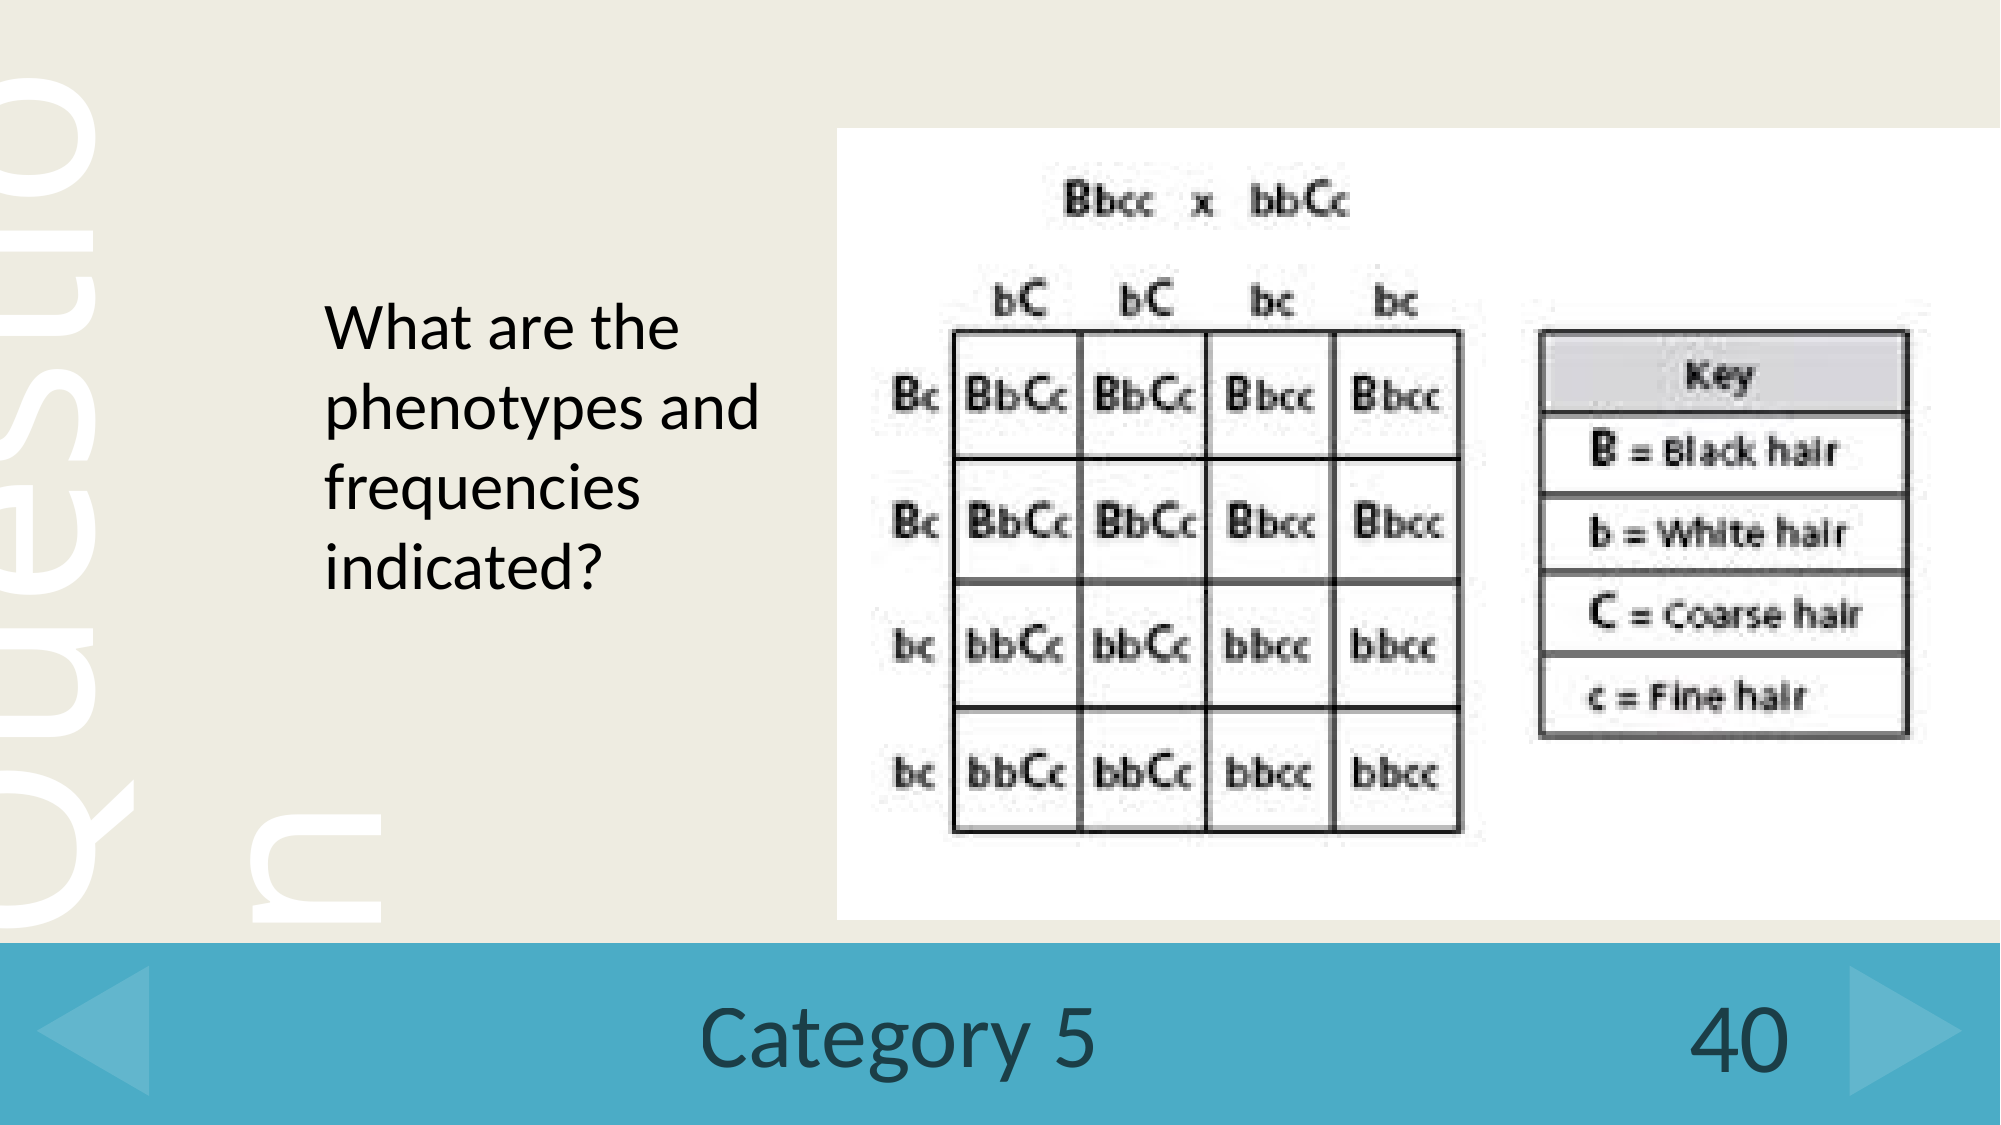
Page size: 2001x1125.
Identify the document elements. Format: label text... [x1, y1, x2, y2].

title Category 5 [0, 937, 1800, 1125]
list What are the phenotypes and frequencies indicated? [309, 128, 836, 757]
list 40 [1800, 967, 1806, 1097]
picture [837, 128, 2000, 920]
